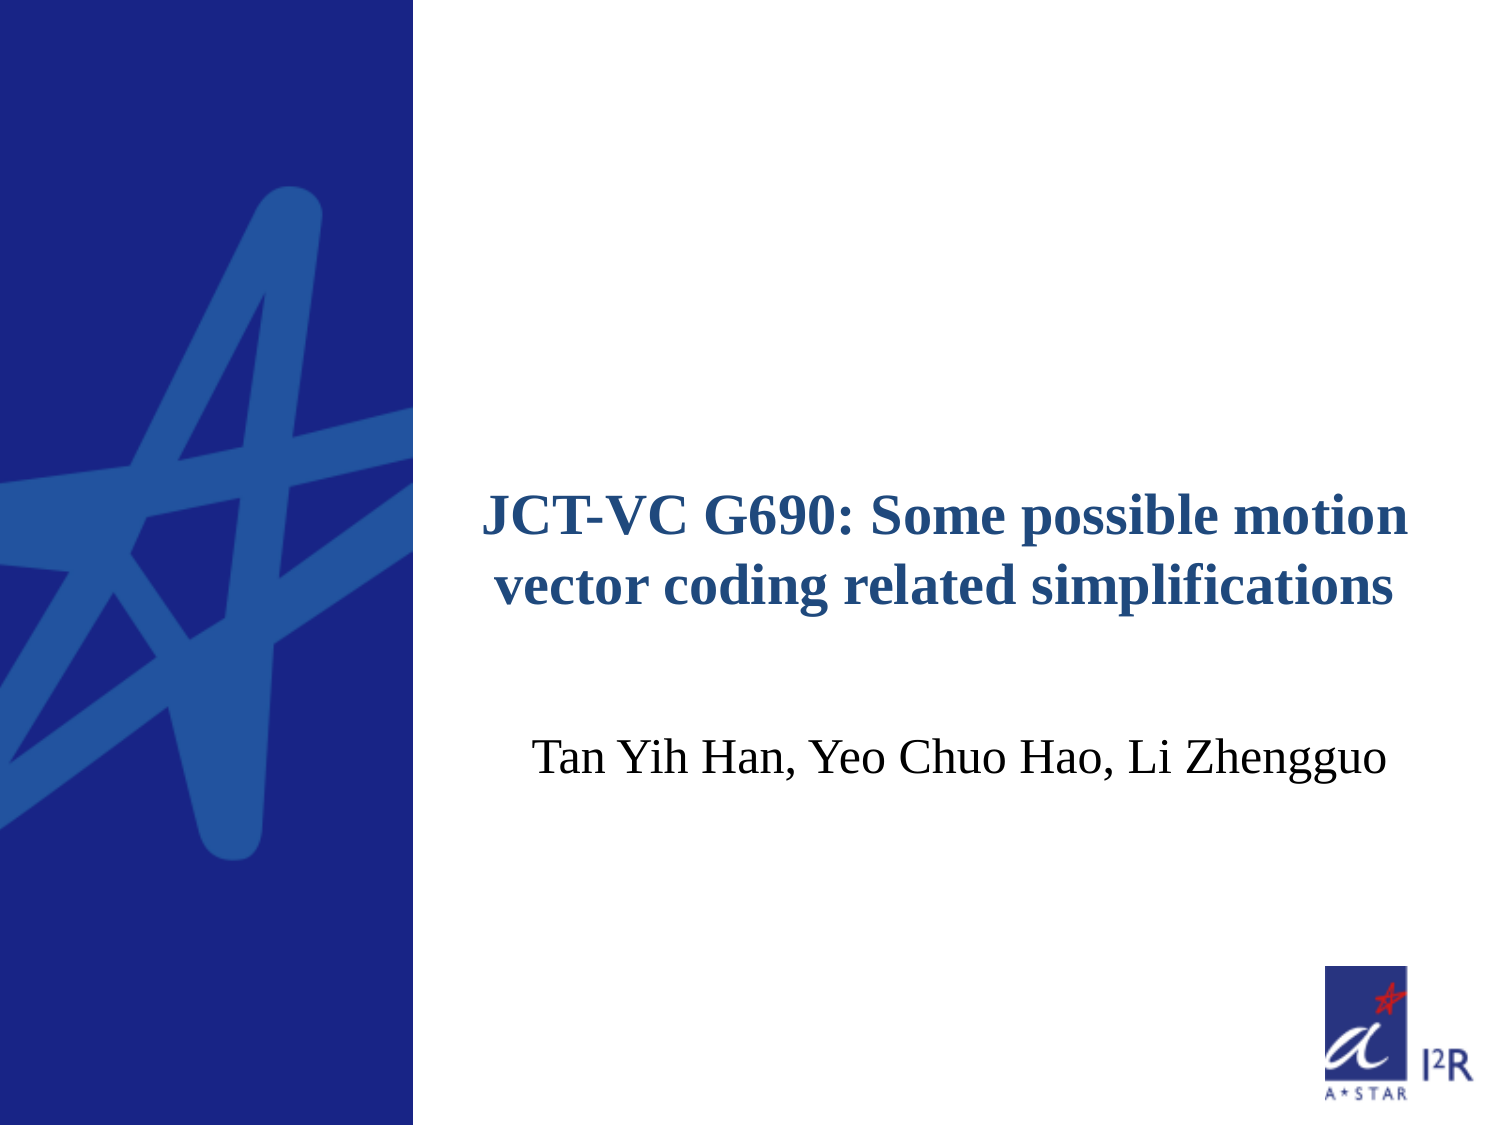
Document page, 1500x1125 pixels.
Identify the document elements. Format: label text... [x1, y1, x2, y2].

picture [0, 0, 413, 1125]
picture [1325, 966, 1500, 1125]
title JCT-VC G690: Some possible motion vector coding related simplifications [419, 398, 1471, 715]
subtitle Tan Yih Han, Yeo Chuo Hao, Li Zhengguo [419, 715, 1500, 926]
